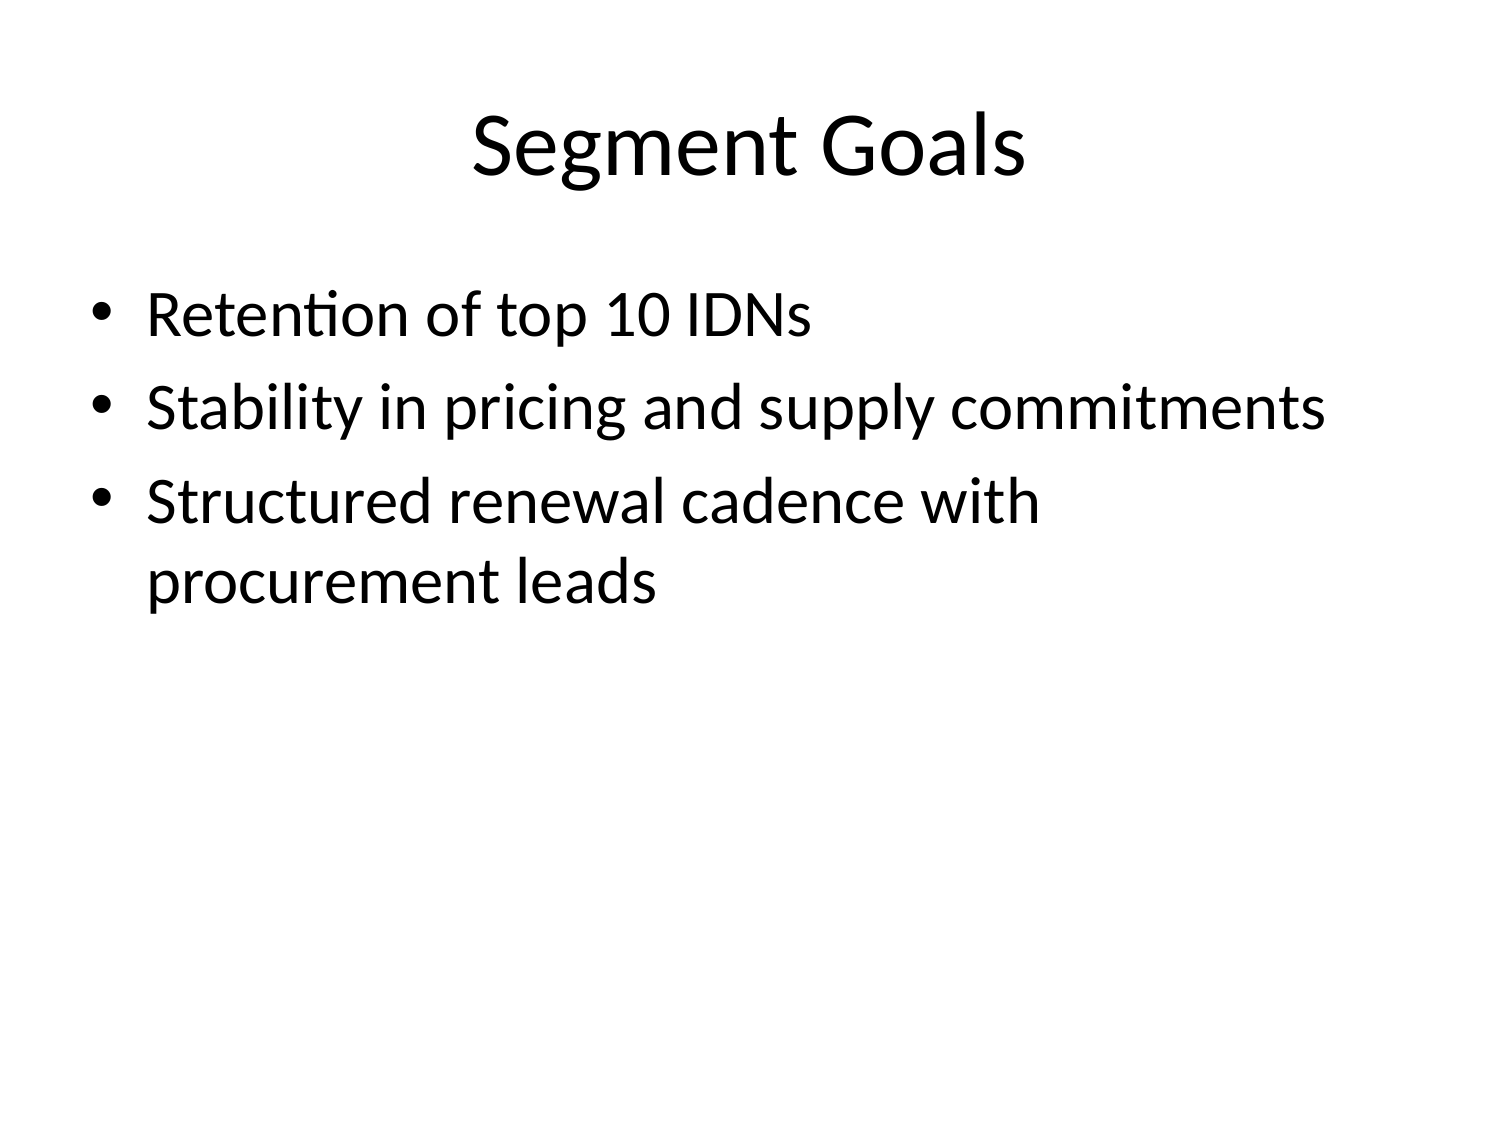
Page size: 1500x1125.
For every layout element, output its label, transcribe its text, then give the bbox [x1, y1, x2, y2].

list Retention of top 10 IDNs Stability in pricing and supply commitments Structured renewal cadence with procurement leads [75, 262, 1425, 1005]
title Segment Goals [75, 45, 1425, 233]
